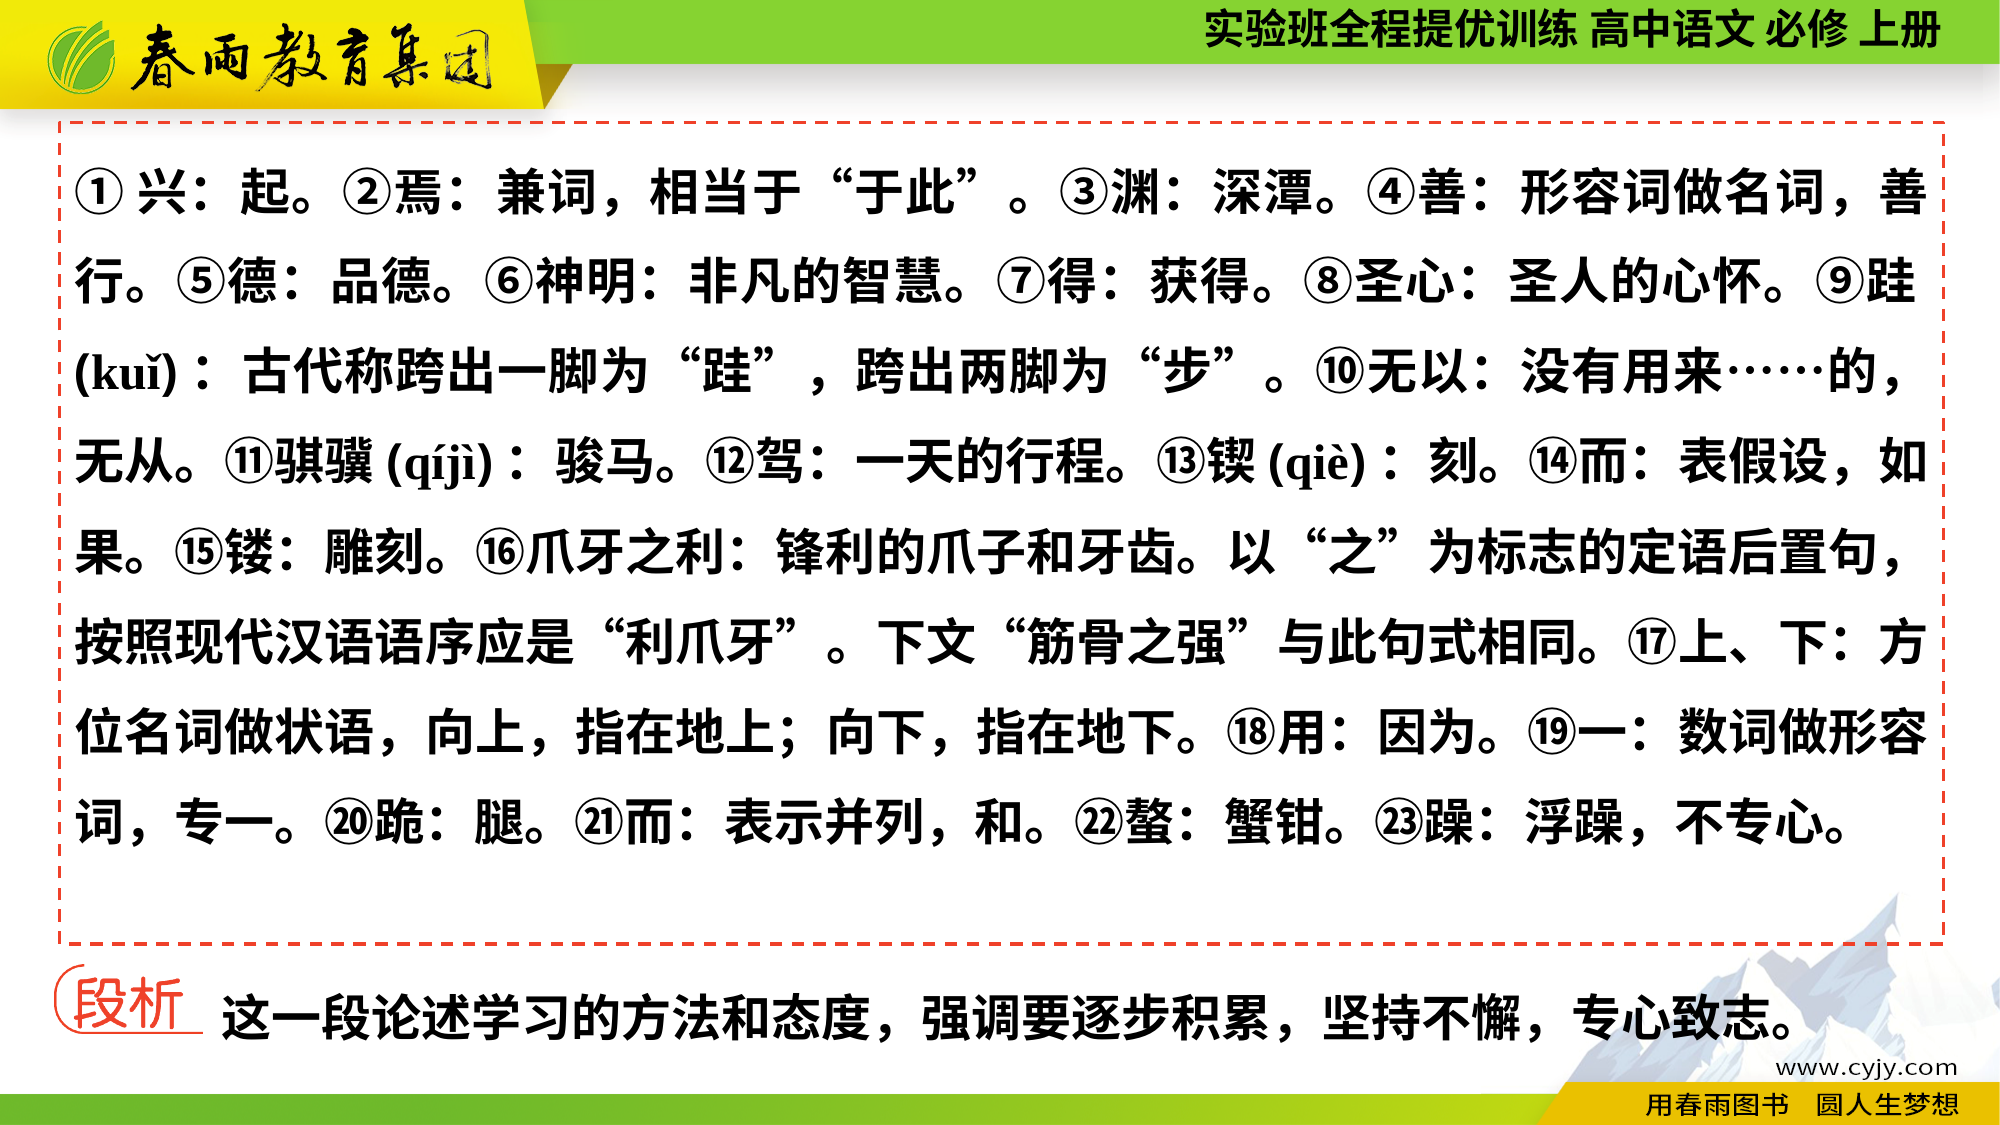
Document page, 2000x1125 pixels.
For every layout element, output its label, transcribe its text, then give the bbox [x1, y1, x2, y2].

picture [0, 0, 2000, 1125]
text_box 这一段论述学习的方法和态度，强调要逐步积累，坚持不懈，专心致志。 [59, 949, 1944, 1055]
list ①兴：起。②焉：兼词，相当于“于此”。③渊：深潭。④善：形容词做名词，善行。⑤德：品德。⑥神明：非凡的智慧。⑦得：获得。⑧圣心：圣人的心怀。⑨跬(kuǐ)：古代称跨出一脚为“跬”，跨出两脚为“步”。⑩无以：没有用来……的，无从。⑪骐骥(qíjì)：骏马。⑫驾：一天的行程。⑬锲(qiè)：刻。⑭而：表假设，如果。⑮镂：雕刻。⑯爪牙之利：锋利的爪子和牙齿。以“之”为标志的定语后置句，按照现代汉语语序应是“利爪牙”。下文“筋骨之强”与此句式相同。⑰上、下：方位名词做状语，向上，指在地上；向下，指在地下。⑱用：因为。⑲一：数词做形容词，专一。⑳跪：腿。㉑而：表示并列，和。㉒螯：蟹钳。㉓躁：浮躁，不专心。 [59, 122, 1944, 944]
